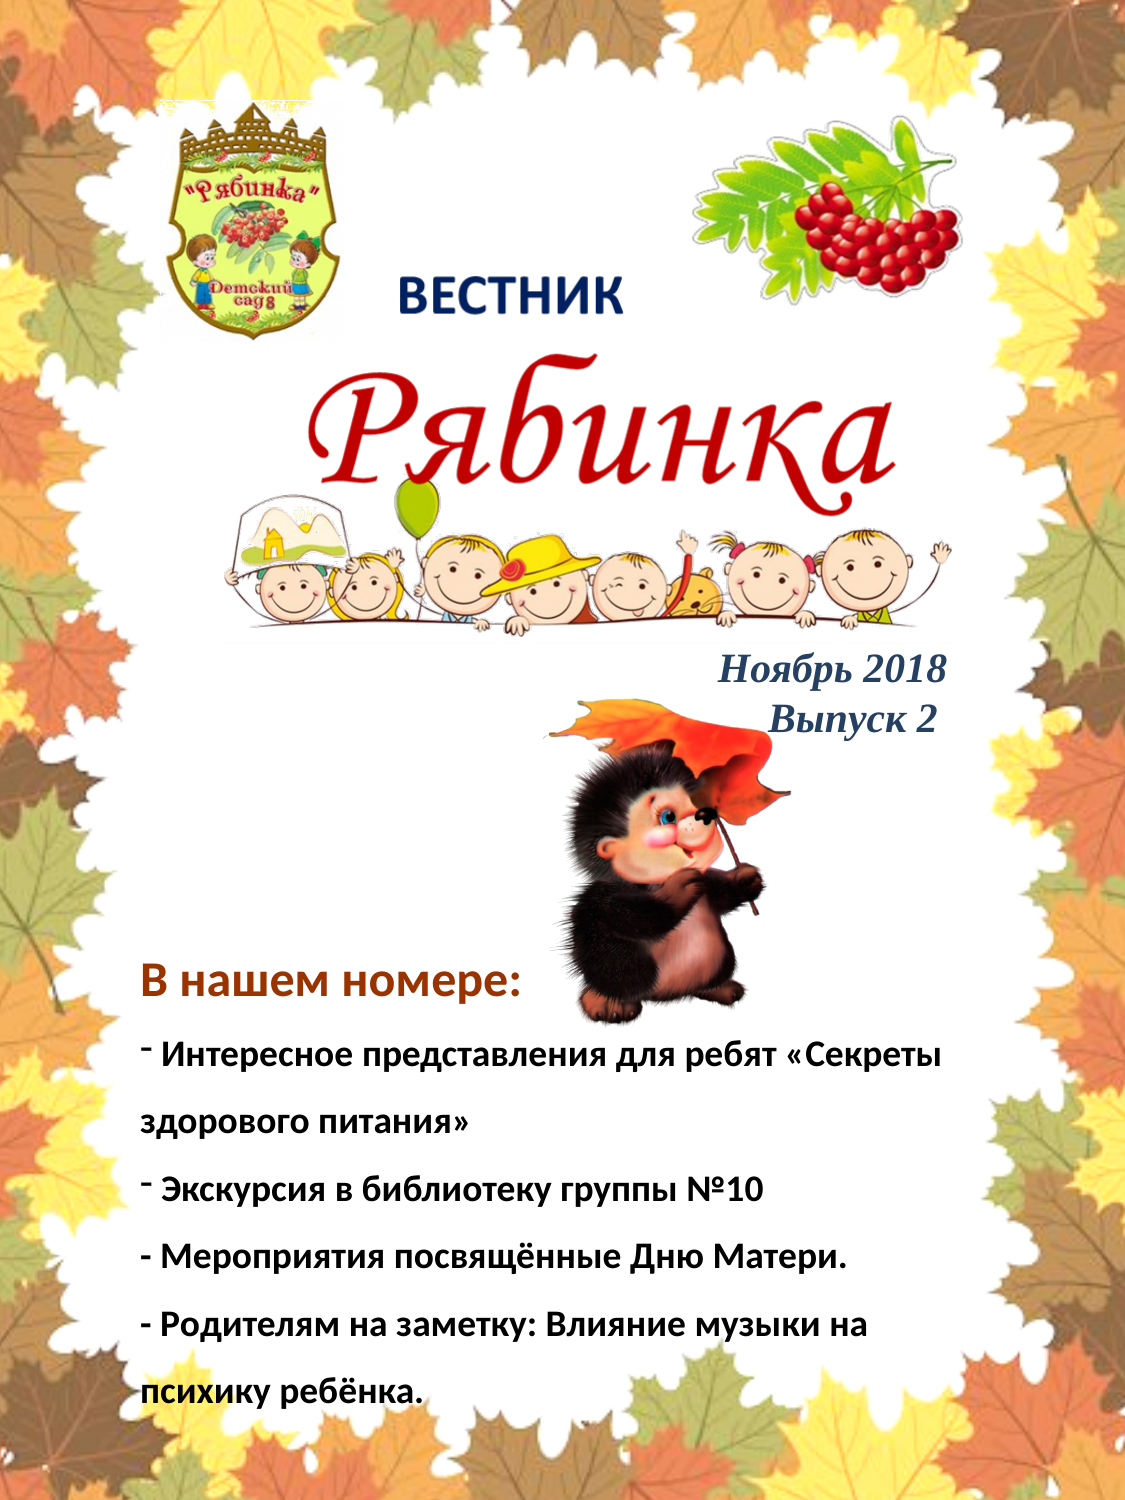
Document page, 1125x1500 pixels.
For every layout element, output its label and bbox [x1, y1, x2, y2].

text_box [0, 0, 1125, 1500]
